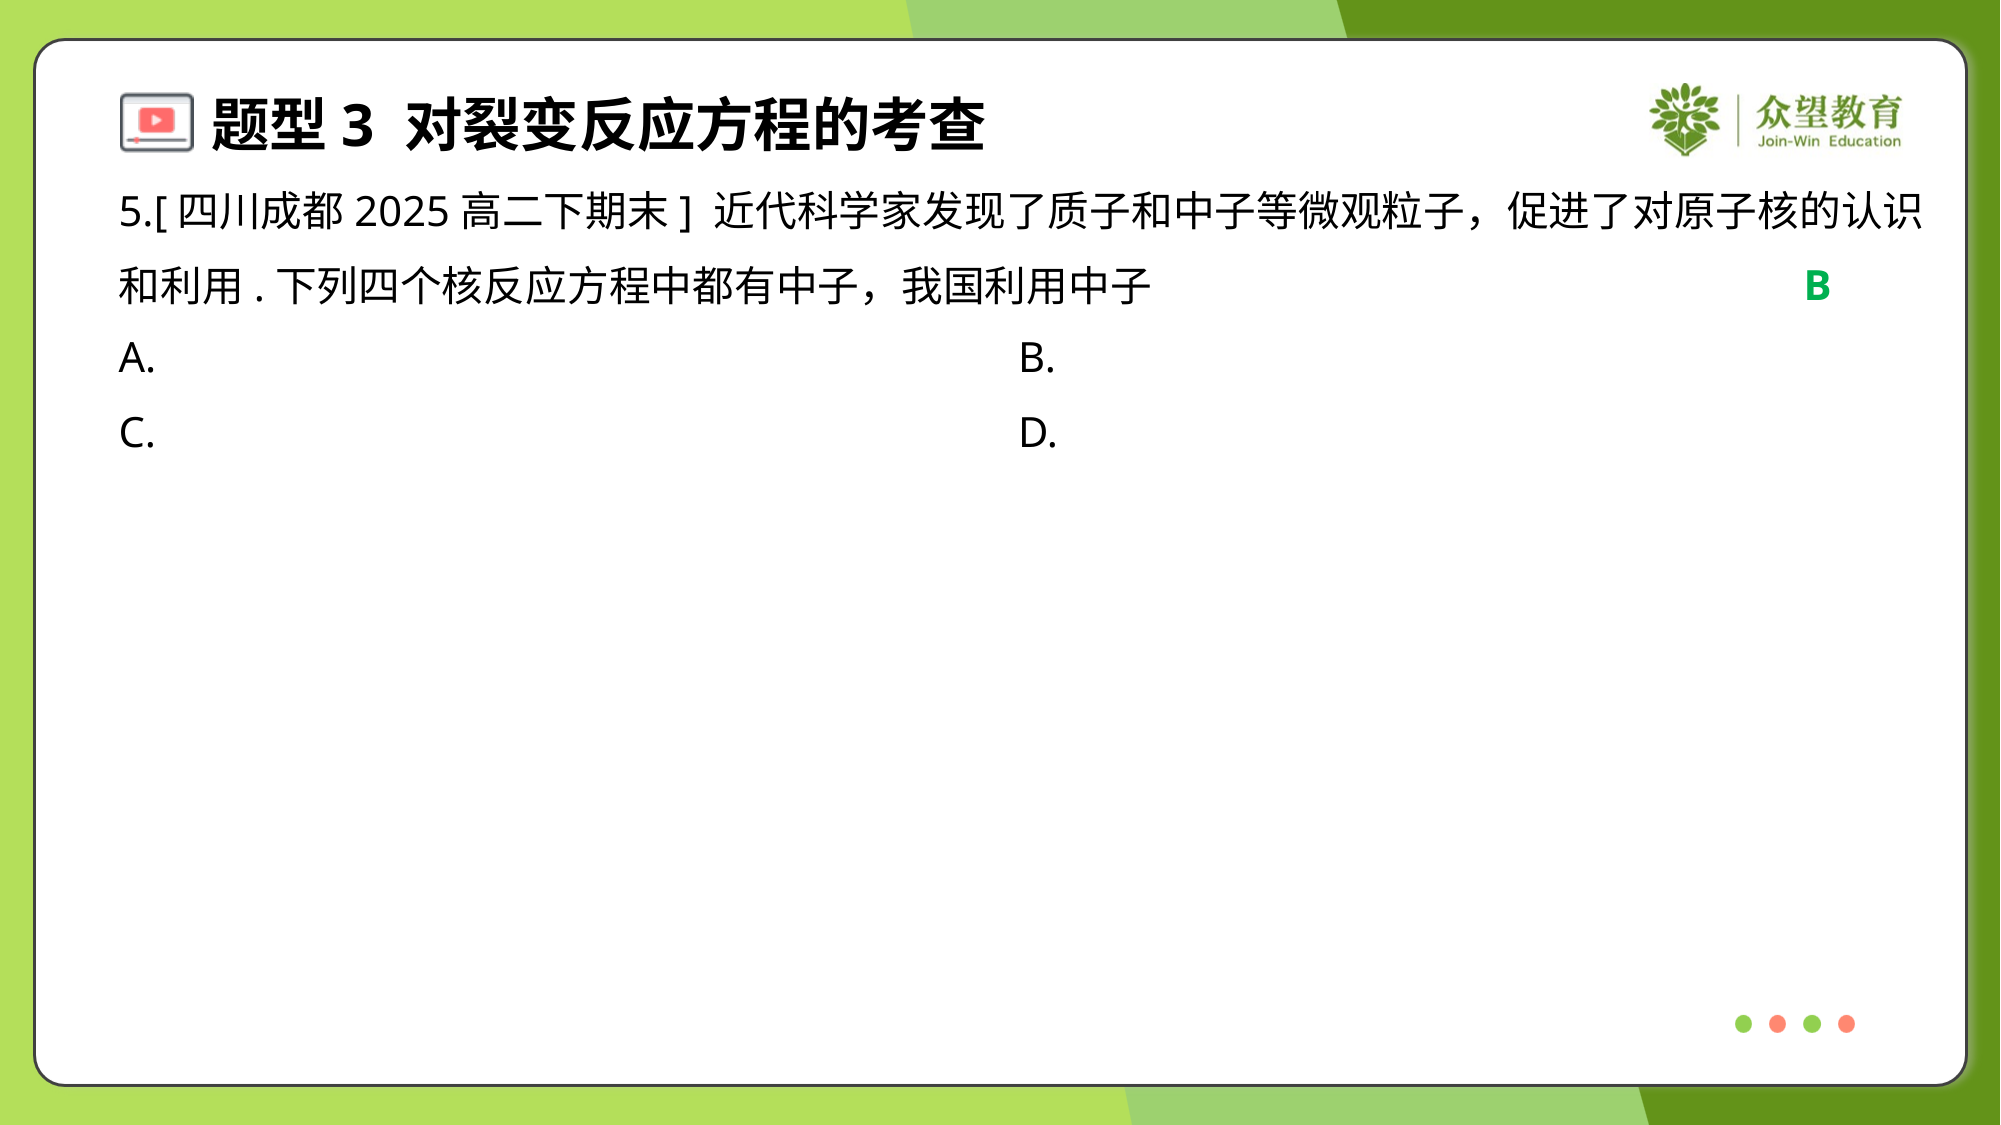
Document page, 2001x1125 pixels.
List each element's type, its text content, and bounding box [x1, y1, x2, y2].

text_box B [1788, 233, 1847, 301]
picture [0, 0, 2000, 1125]
